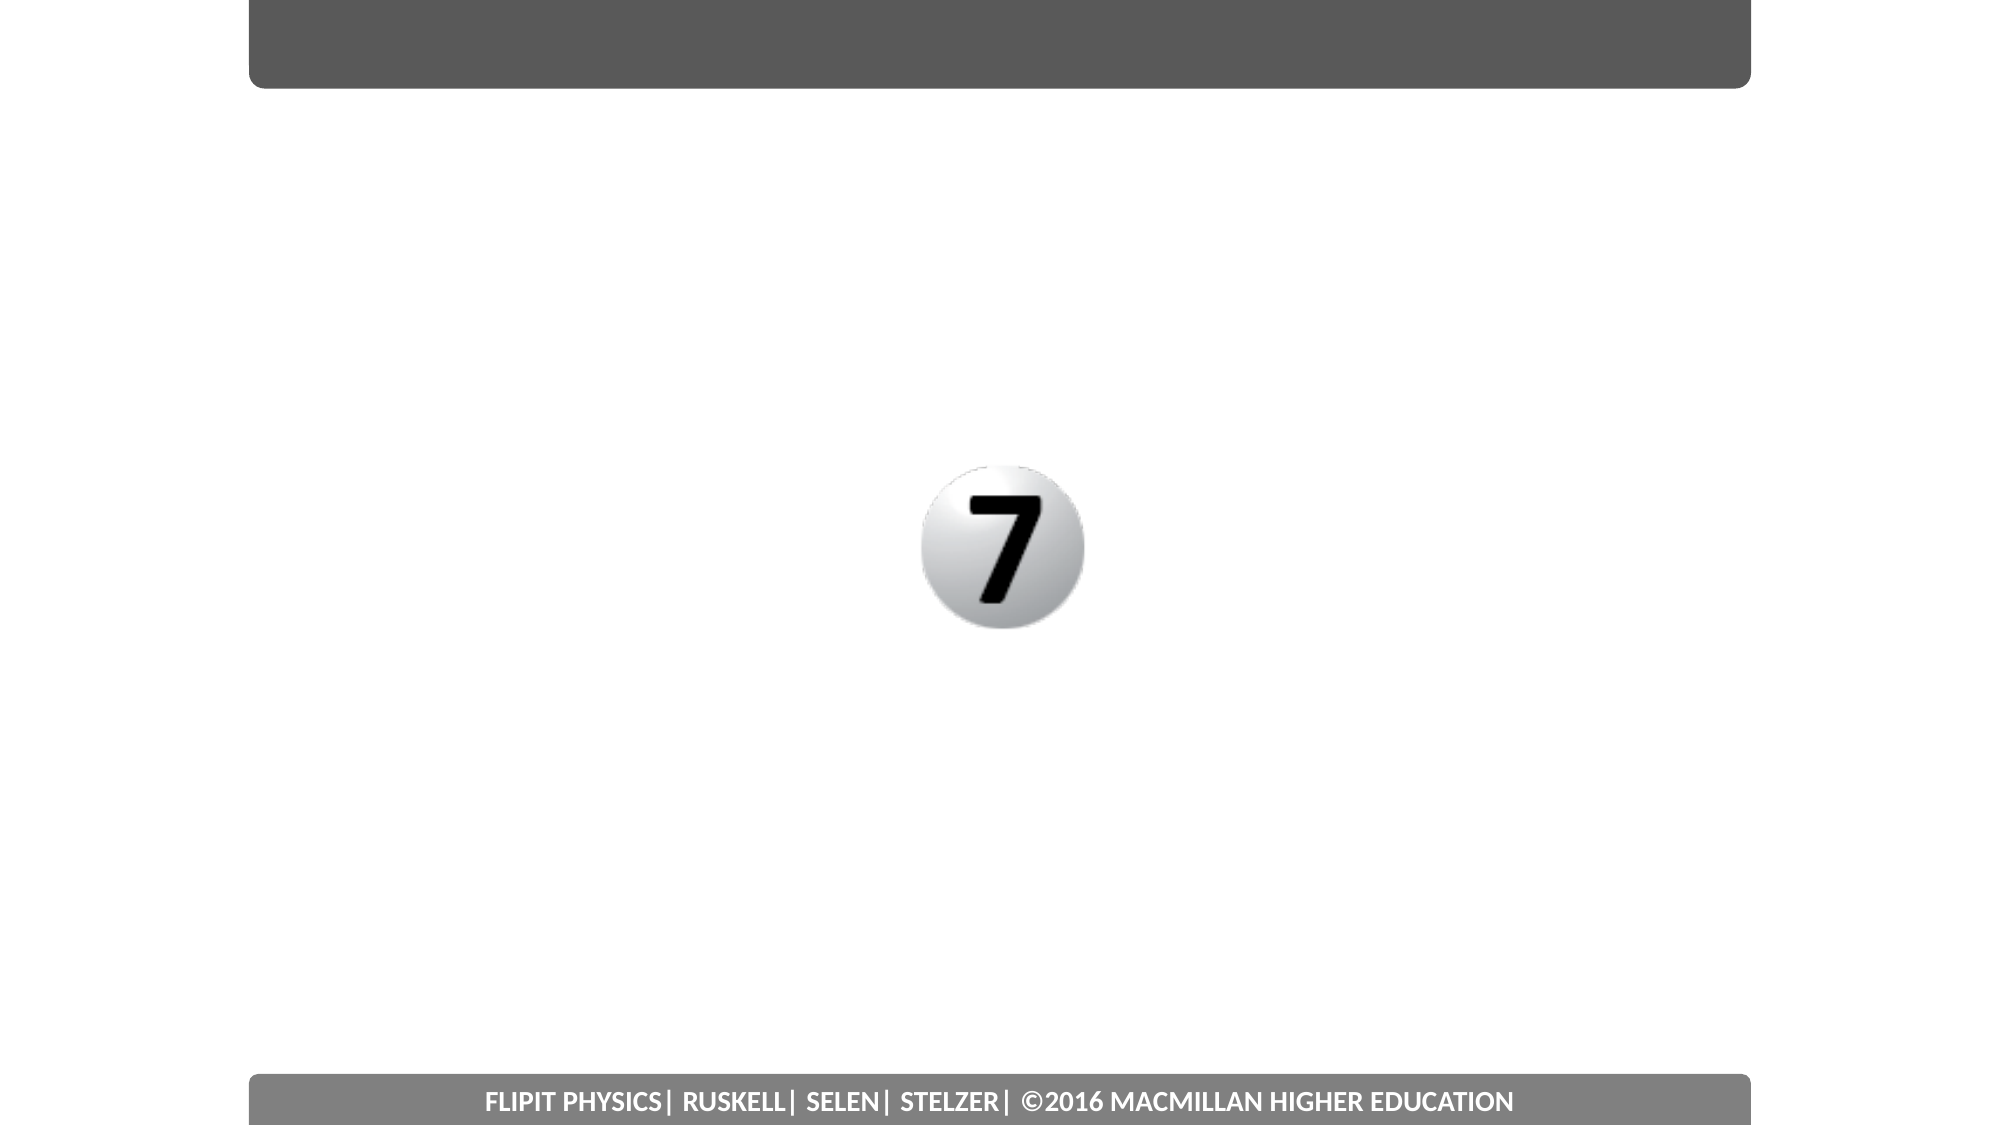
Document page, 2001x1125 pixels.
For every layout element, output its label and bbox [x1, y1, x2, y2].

picture [842, 391, 1158, 707]
text_box [248, 0, 1752, 89]
text_box [249, 1074, 1750, 1125]
